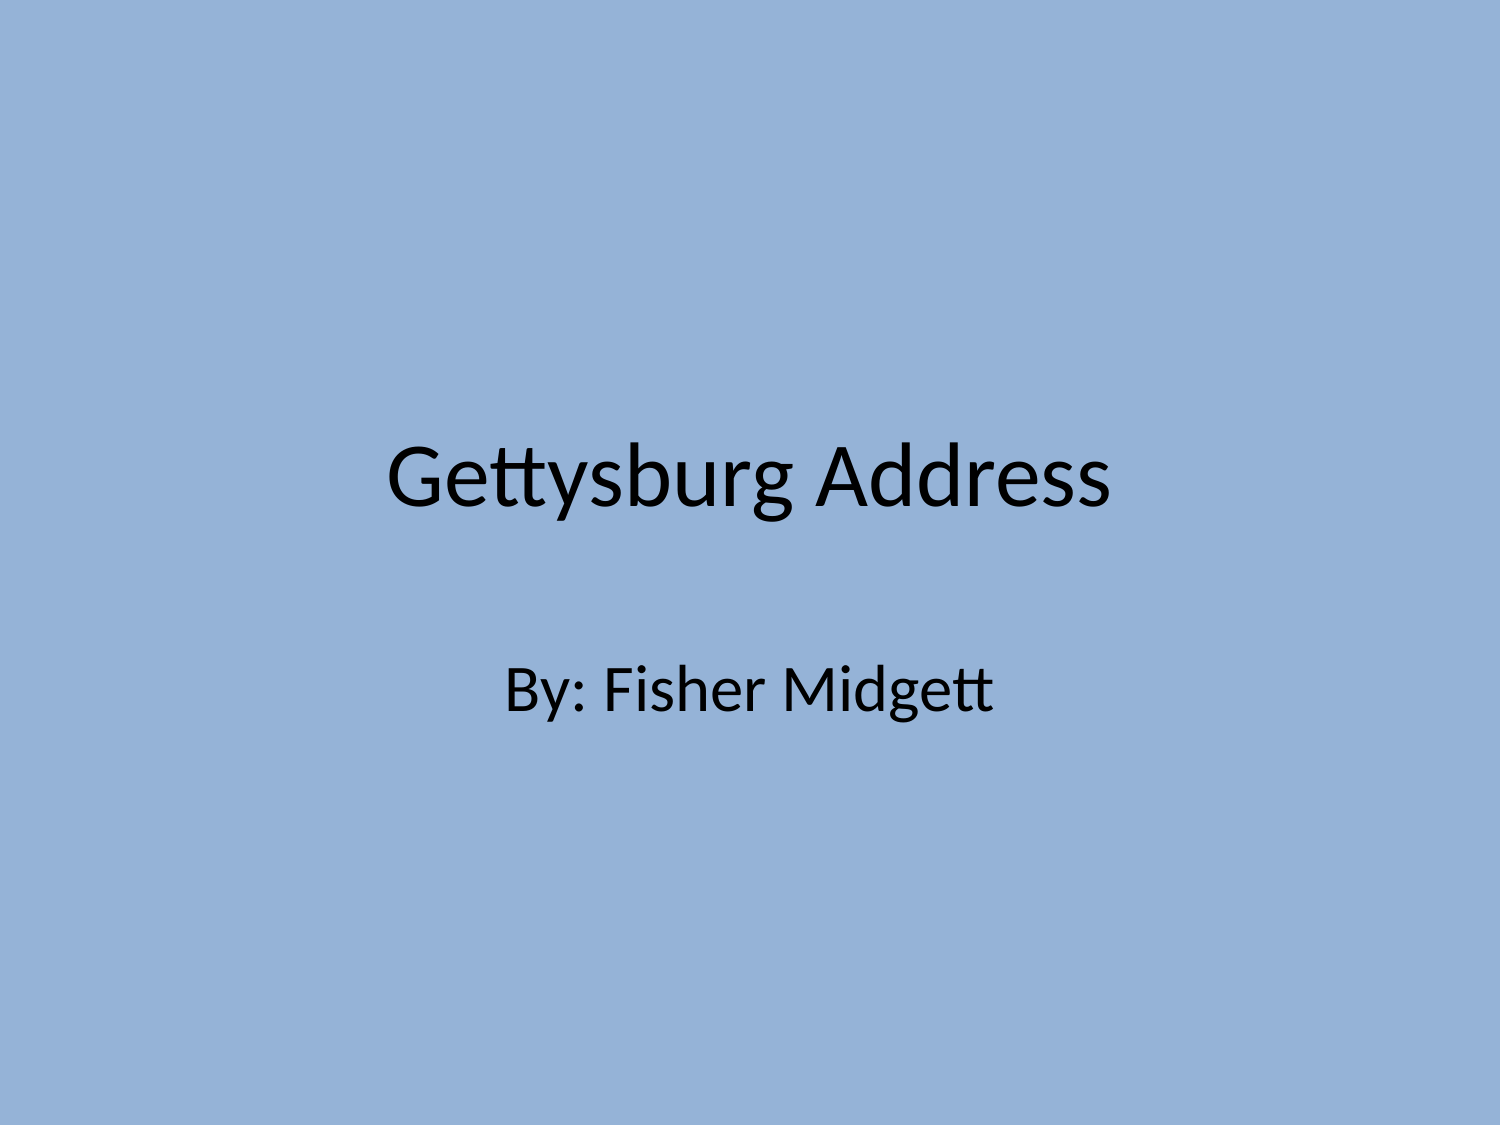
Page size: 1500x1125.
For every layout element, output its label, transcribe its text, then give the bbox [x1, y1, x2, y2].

title Gettysburg Address [112, 349, 1388, 591]
subtitle By: Fisher Midgett [225, 637, 1275, 925]
